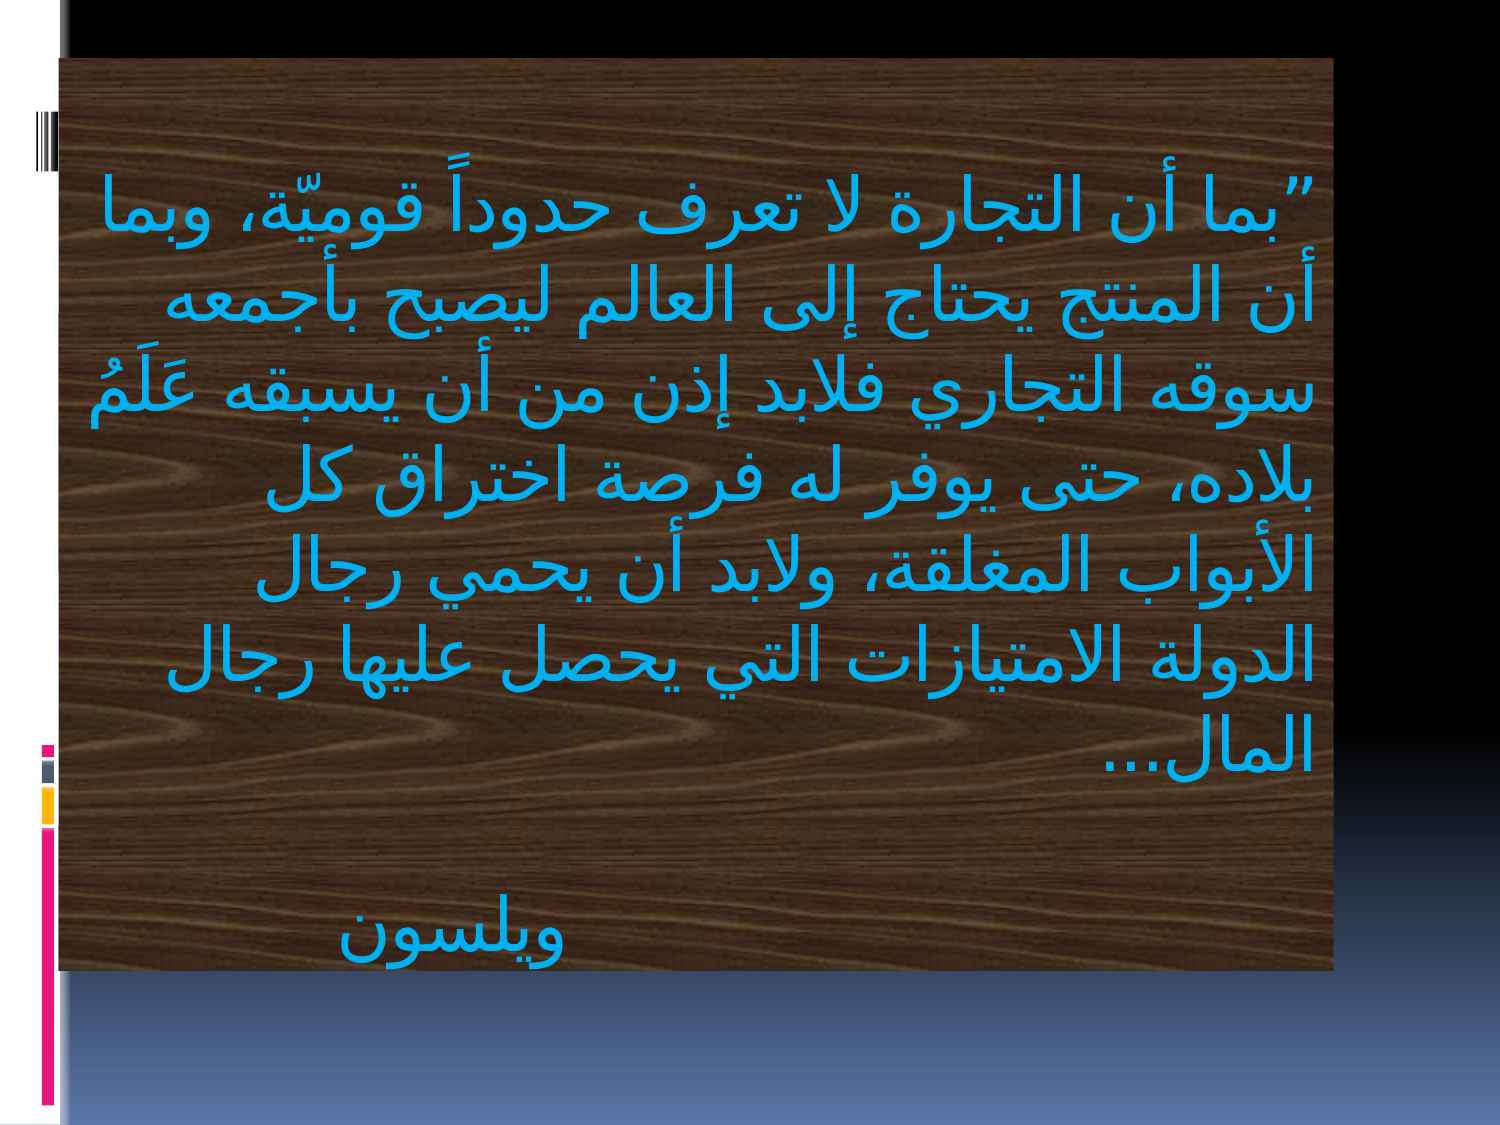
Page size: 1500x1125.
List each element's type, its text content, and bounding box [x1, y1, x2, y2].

title ”بما أن التجارة لا تعرف حدوداً قوميّة، وبما أن المنتج يحتاج إلى العالم ليصبح بأجمعه سوقه التجاري فلابد إذن من أن يسبقه عَلَمُ بلاده، حتى يوفر له فرصة اختراق كل الأبواب المغلقة، ولابد أن يحمي رجال الدولة الامتيازات التي يحصل عليها رجال المال... ويلسون [58, 58, 1334, 971]
